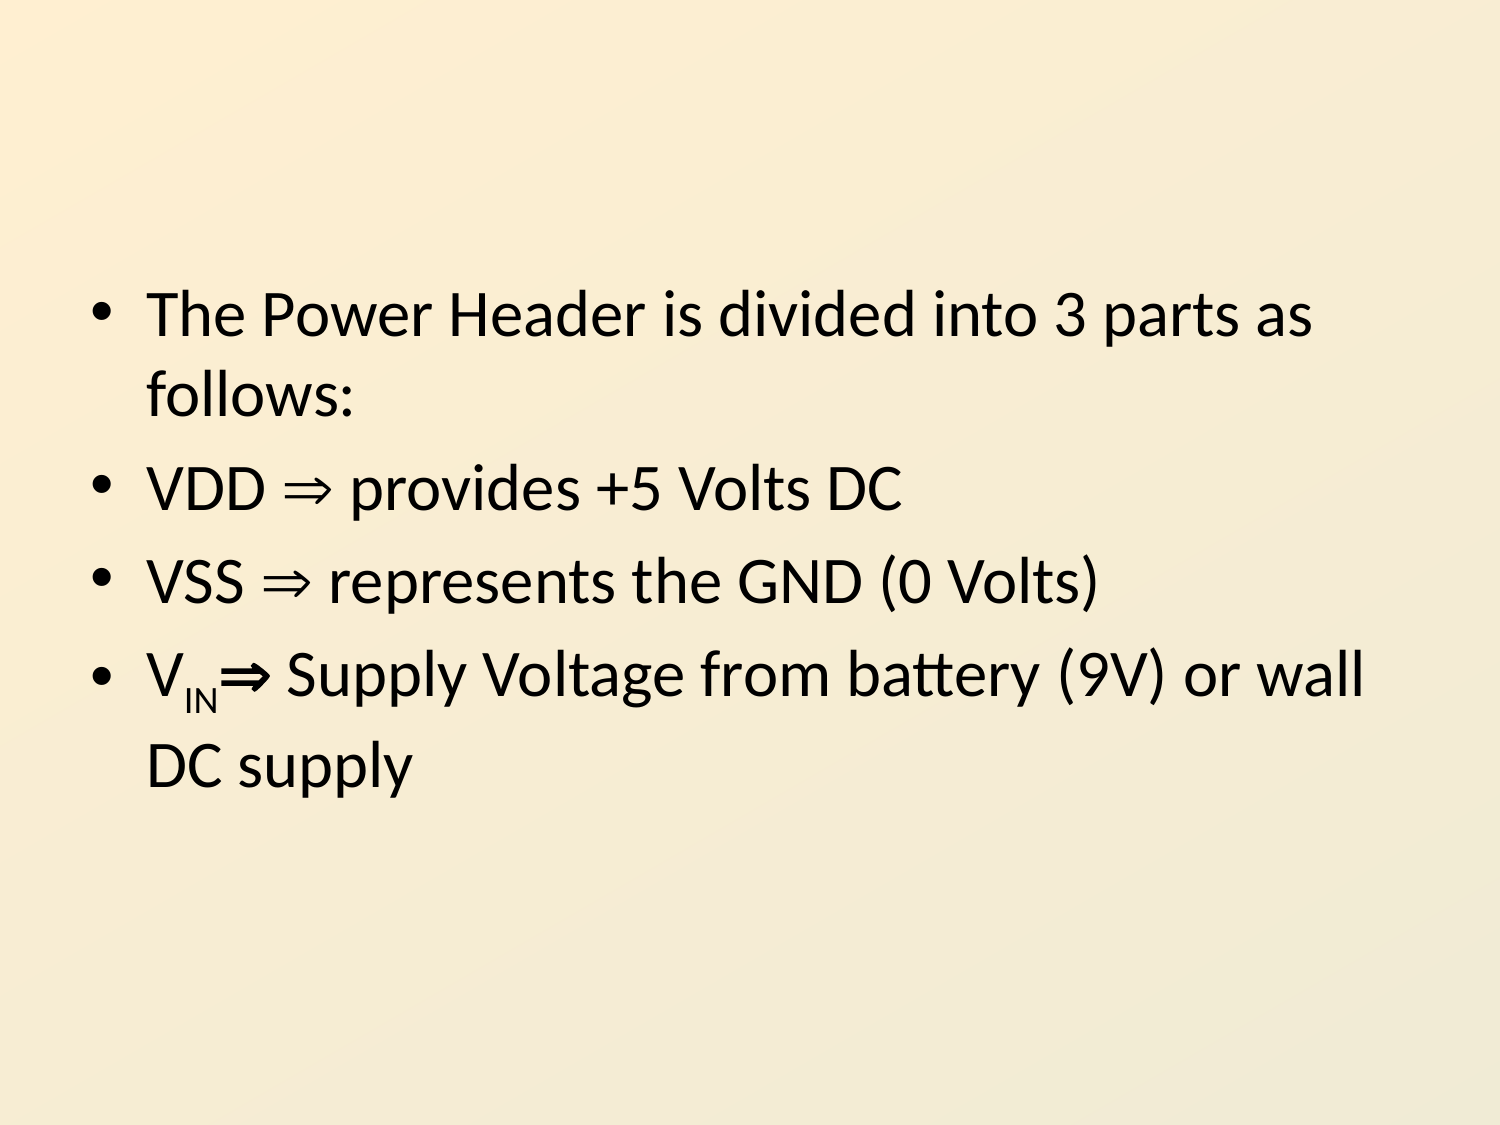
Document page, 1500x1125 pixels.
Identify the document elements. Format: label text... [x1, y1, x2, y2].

list The Power Header is divided into 3 parts as follows: VDD  provides +5 Volts DC VSS  represents the GND (0 Volts) VIN Supply Voltage from battery (9V) or wall DC supply [75, 262, 1425, 1005]
